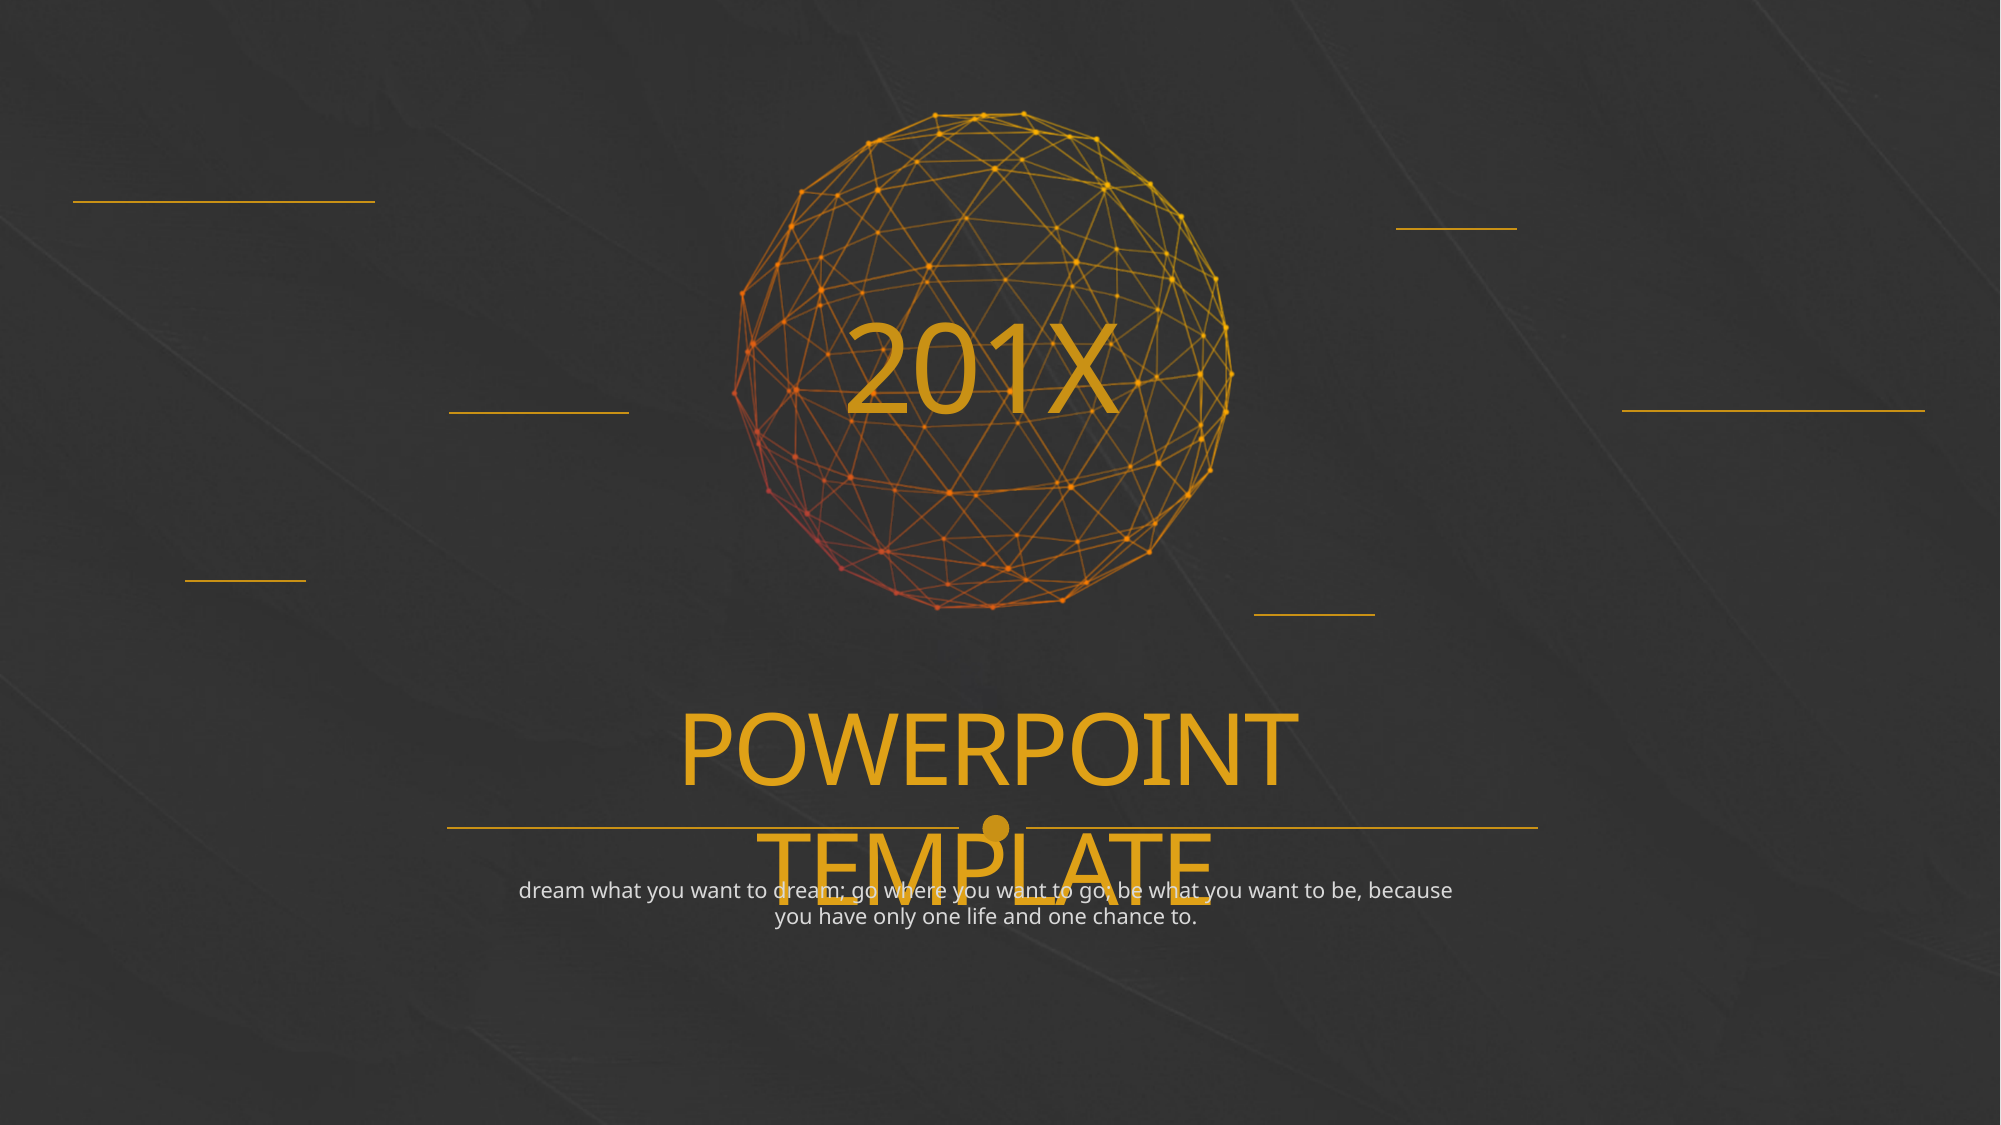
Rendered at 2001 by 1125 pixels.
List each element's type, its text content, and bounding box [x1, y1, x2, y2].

text_box POWERPOINT TEMPLATE [419, 678, 1554, 934]
text_box [981, 813, 1011, 843]
text_box dream what you want to dream; go where you want to go; be what you want to be, because you have only one life and one chance to. [485, 869, 1488, 937]
picture [0, 0, 2001, 1125]
